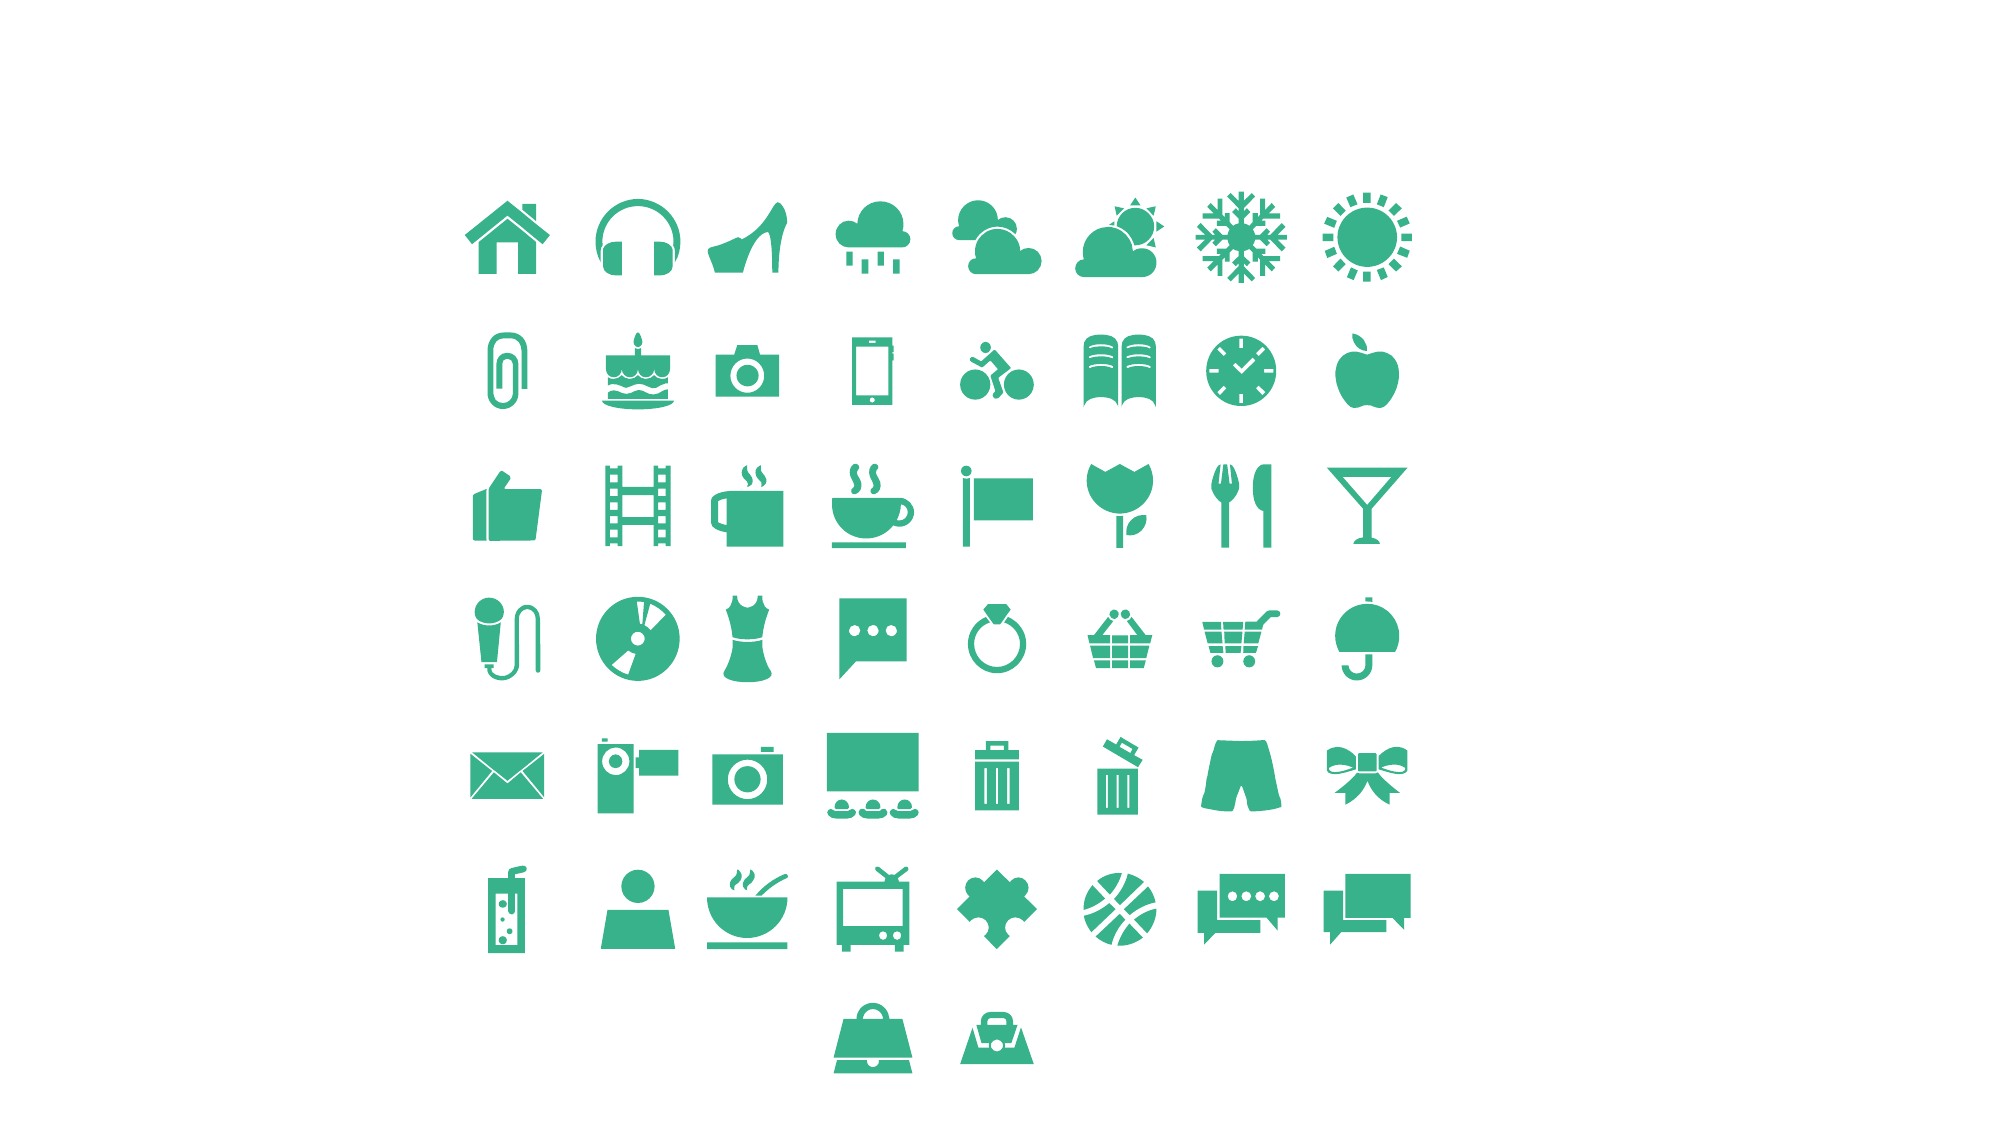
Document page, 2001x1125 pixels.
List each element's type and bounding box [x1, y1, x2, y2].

text_box [605, 465, 671, 547]
text_box [1195, 191, 1287, 283]
text_box [706, 869, 790, 950]
text_box [1097, 736, 1143, 815]
text_box [826, 732, 920, 819]
text_box [1083, 872, 1157, 947]
text_box [474, 597, 541, 681]
text_box [1083, 334, 1156, 408]
text_box [956, 869, 1037, 950]
text_box [1086, 463, 1154, 548]
text_box [712, 746, 783, 805]
text_box [839, 598, 907, 680]
text_box [1202, 610, 1282, 668]
text_box [472, 470, 542, 541]
text_box [967, 604, 1027, 674]
text_box [836, 866, 910, 952]
text_box [1206, 335, 1277, 407]
text_box [960, 341, 1034, 400]
text_box [596, 596, 680, 681]
text_box [1335, 597, 1400, 681]
text_box [1326, 467, 1408, 544]
text_box [715, 345, 780, 397]
text_box [1075, 197, 1165, 278]
text_box [960, 1011, 1034, 1065]
text_box [831, 461, 915, 549]
text_box [1087, 609, 1153, 669]
text_box [470, 752, 545, 799]
text_box [852, 337, 894, 405]
text_box [1201, 740, 1282, 812]
text_box [600, 869, 676, 949]
text_box [960, 465, 1034, 547]
text_box [712, 595, 783, 687]
text_box [1197, 873, 1285, 945]
text_box [952, 200, 1042, 275]
text_box [464, 200, 550, 274]
text_box [1322, 192, 1412, 282]
text_box [595, 198, 681, 276]
text_box [602, 332, 674, 410]
text_box [1335, 333, 1399, 409]
text_box [487, 865, 528, 954]
text_box [487, 332, 528, 410]
text_box [974, 741, 1019, 811]
text_box [833, 1002, 913, 1074]
text_box [707, 202, 788, 273]
text_box [835, 201, 911, 274]
text_box [1326, 740, 1408, 805]
text_box [597, 738, 679, 814]
text_box [711, 465, 784, 547]
text_box [1323, 873, 1411, 945]
text_box [1210, 464, 1272, 548]
